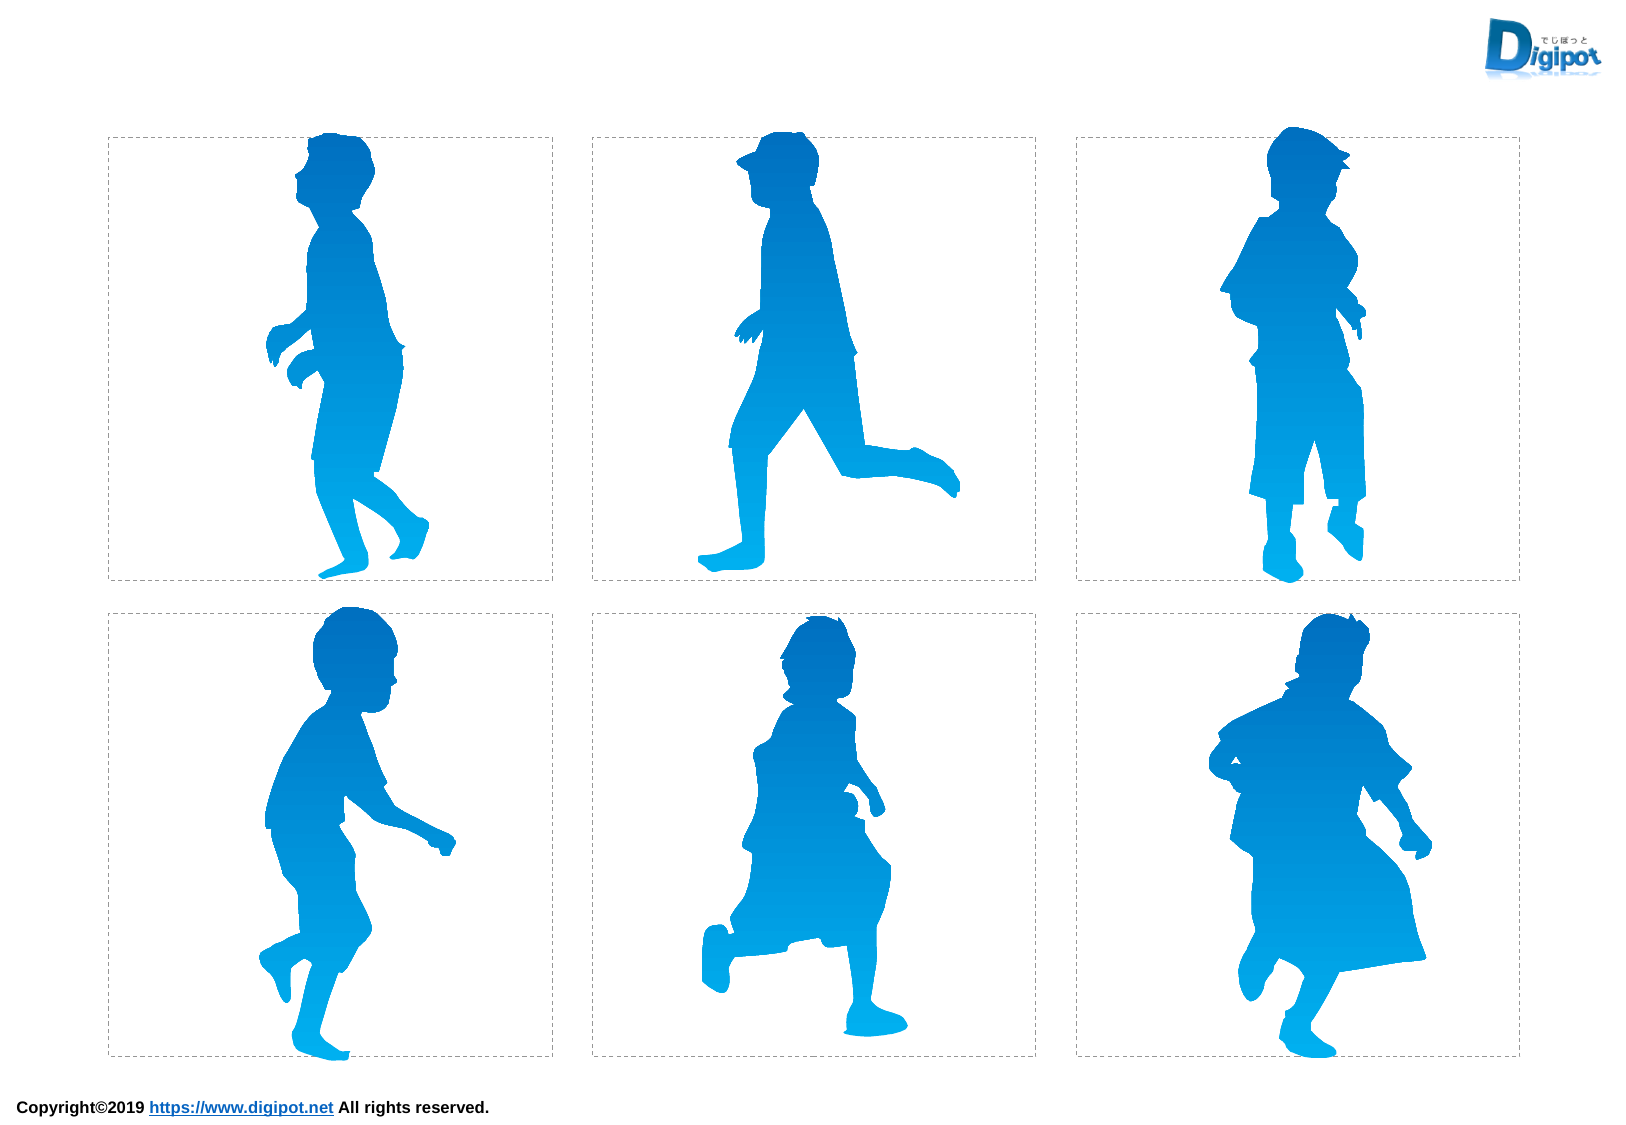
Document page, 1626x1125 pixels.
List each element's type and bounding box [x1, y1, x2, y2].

text_box [1219, 126, 1366, 583]
text_box [701, 615, 908, 1037]
text_box [1209, 613, 1433, 1059]
text_box [698, 131, 960, 573]
picture [1485, 18, 1602, 82]
text_box [259, 606, 456, 1061]
text_box [265, 132, 430, 580]
